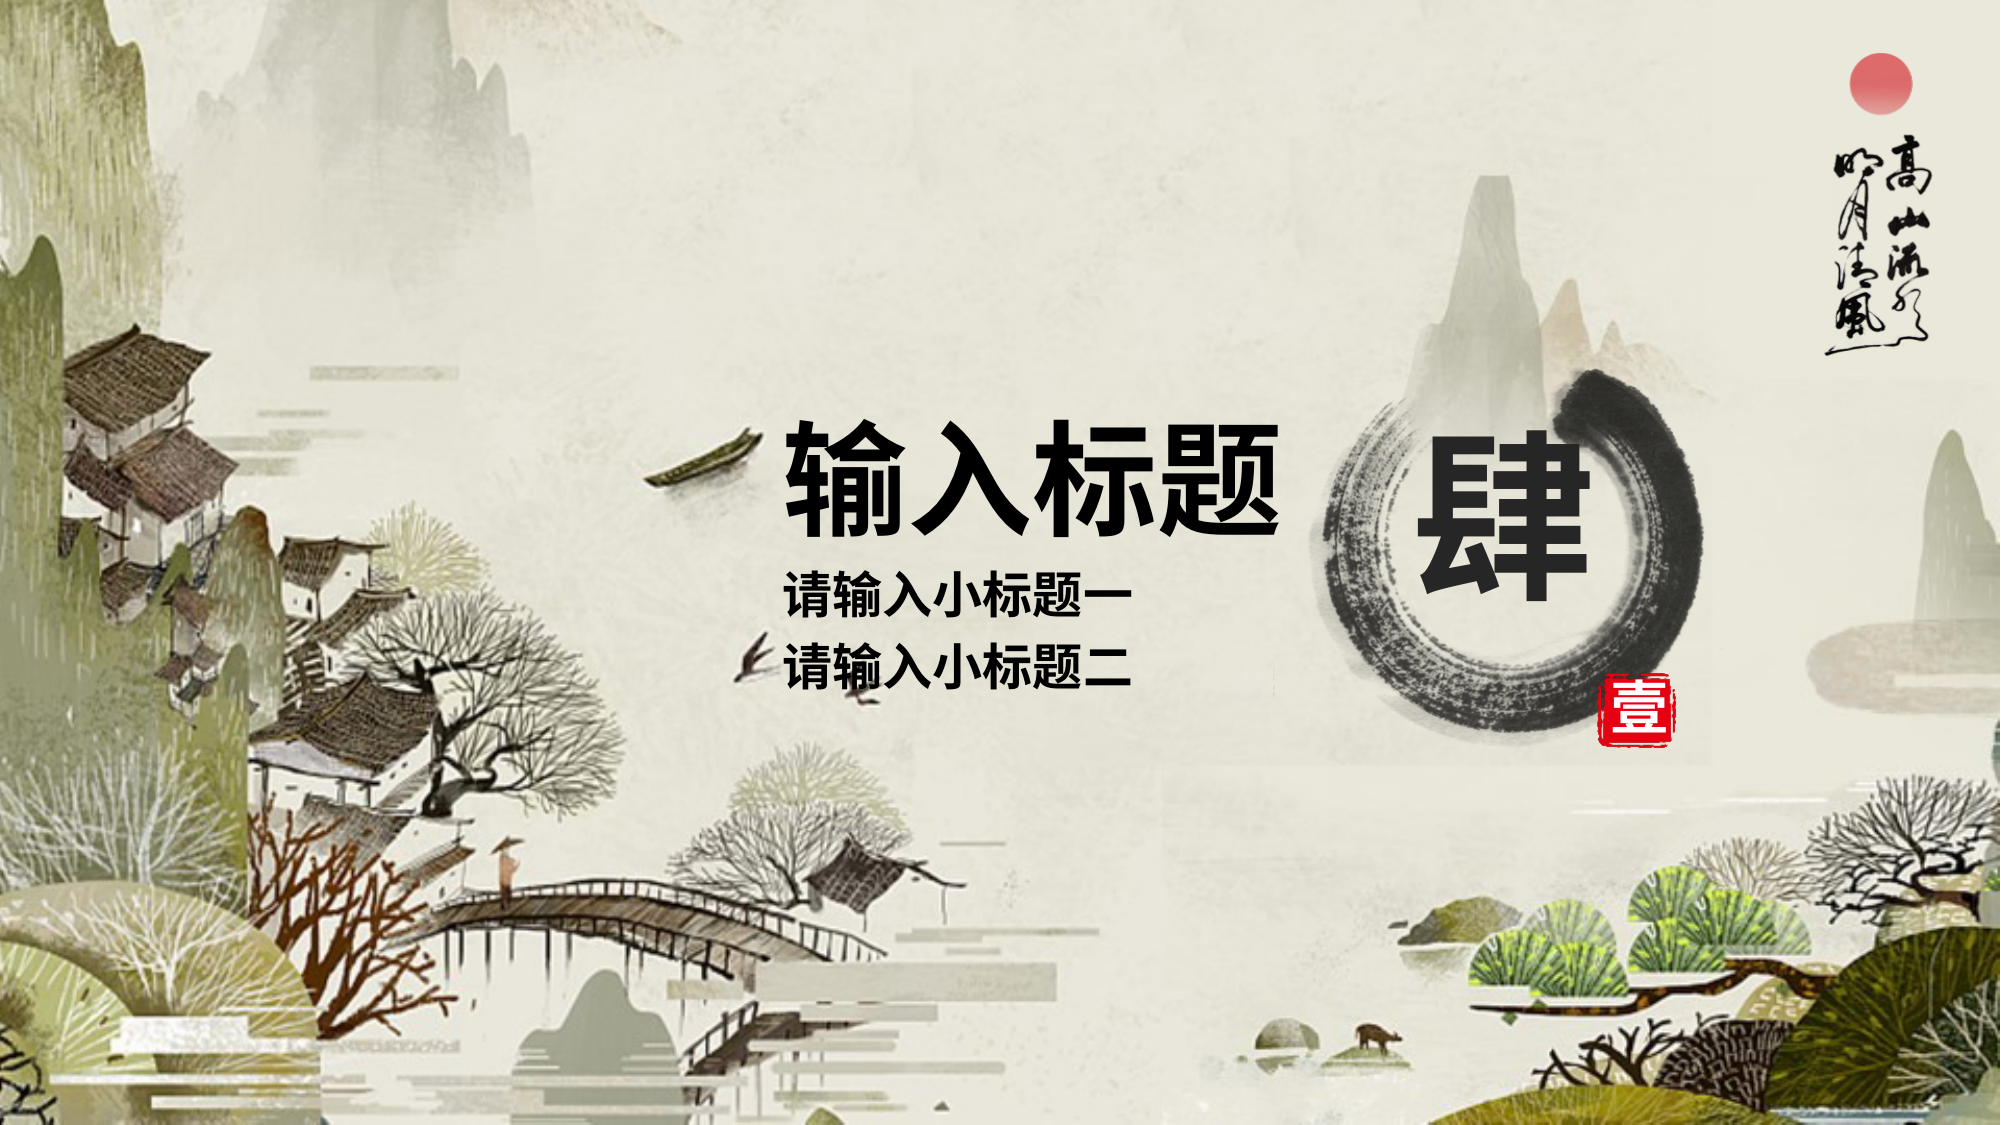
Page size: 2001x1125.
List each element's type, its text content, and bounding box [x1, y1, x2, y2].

text_box 输入标题 请输入小标题一 请输入小标题二 [768, 394, 1273, 704]
picture [0, 0, 2000, 1125]
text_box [1583, 657, 1737, 760]
